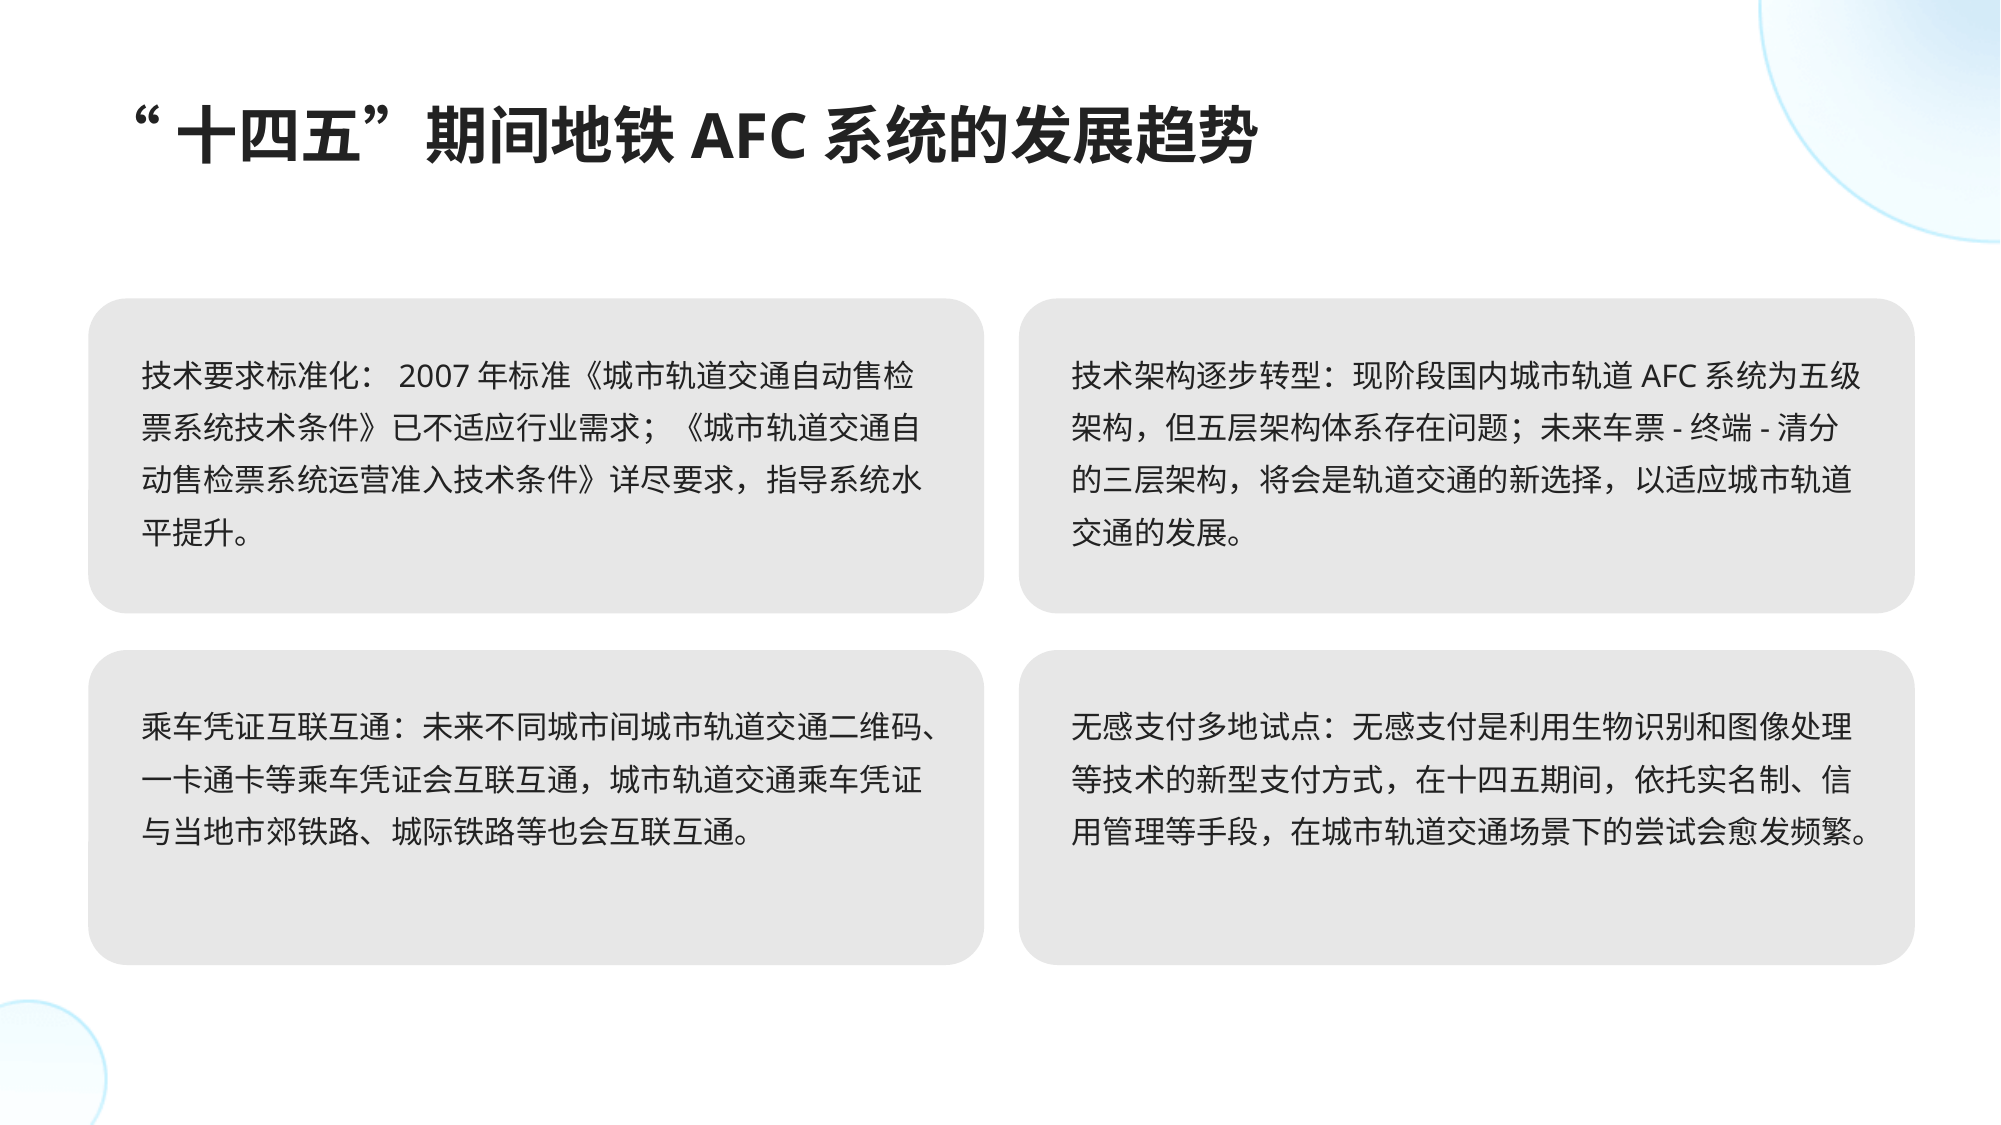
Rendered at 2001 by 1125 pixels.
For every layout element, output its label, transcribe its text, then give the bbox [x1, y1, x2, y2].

text_box 无感支付多地试点：无感支付是利用生物识别和图像处理等技术的新型支付方式，在十四五期间，依托实名制、信用管理等手段，在城市轨道交通场景下的尝试会愈发频繁。 [1060, 687, 1873, 928]
text_box [1018, 298, 1915, 614]
text_box “十四五”期间地铁AFC系统的发展趋势 [78, 43, 1922, 194]
text_box [1018, 650, 1915, 966]
text_box 技术架构逐步转型：现阶段国内城市轨道AFC系统为五级架构，但五层架构体系存在问题；未来车票-终端-清分的三层架构，将会是轨道交通的新选择，以适应城市轨道交通的发展。 [1060, 335, 1873, 577]
picture [0, 0, 2001, 1125]
text_box 乘车凭证互联互通：未来不同城市间城市轨道交通二维码、一卡通卡等乘车凭证会互联互通，城市轨道交通乘车凭证与当地市郊铁路、城际铁路等也会互联互通。 [130, 687, 943, 928]
text_box 技术要求标准化：2007年标准《城市轨道交通自动售检票系统技术条件》已不适应行业需求；《城市轨道交通自动售检票系统运营准入技术条件》详尽要求，指导系统水平提升。 [130, 335, 943, 577]
text_box [88, 650, 985, 966]
text_box [88, 298, 985, 614]
